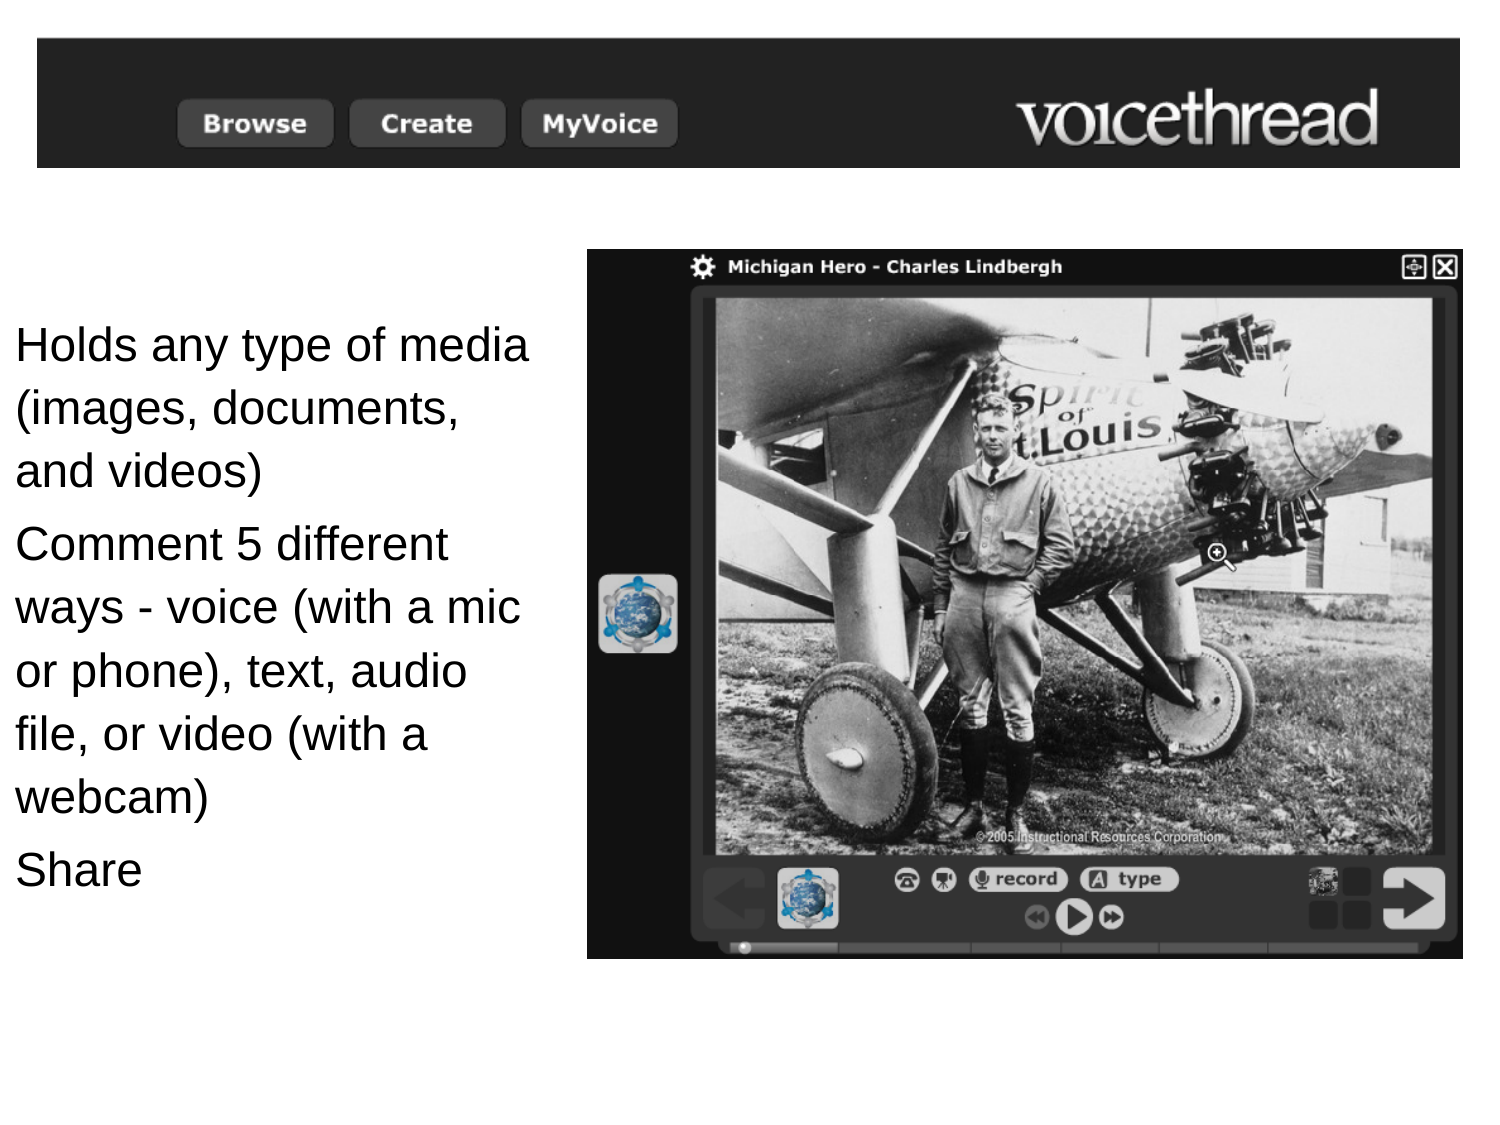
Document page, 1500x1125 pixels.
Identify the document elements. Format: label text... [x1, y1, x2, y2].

picture [587, 249, 1463, 960]
picture [37, 37, 1460, 168]
list Holds any type of media (images, documents, and videos) Comment 5 different ways - voice (with a mic or phone), text, audio file, or video (with a webcam) Share [0, 299, 563, 1050]
